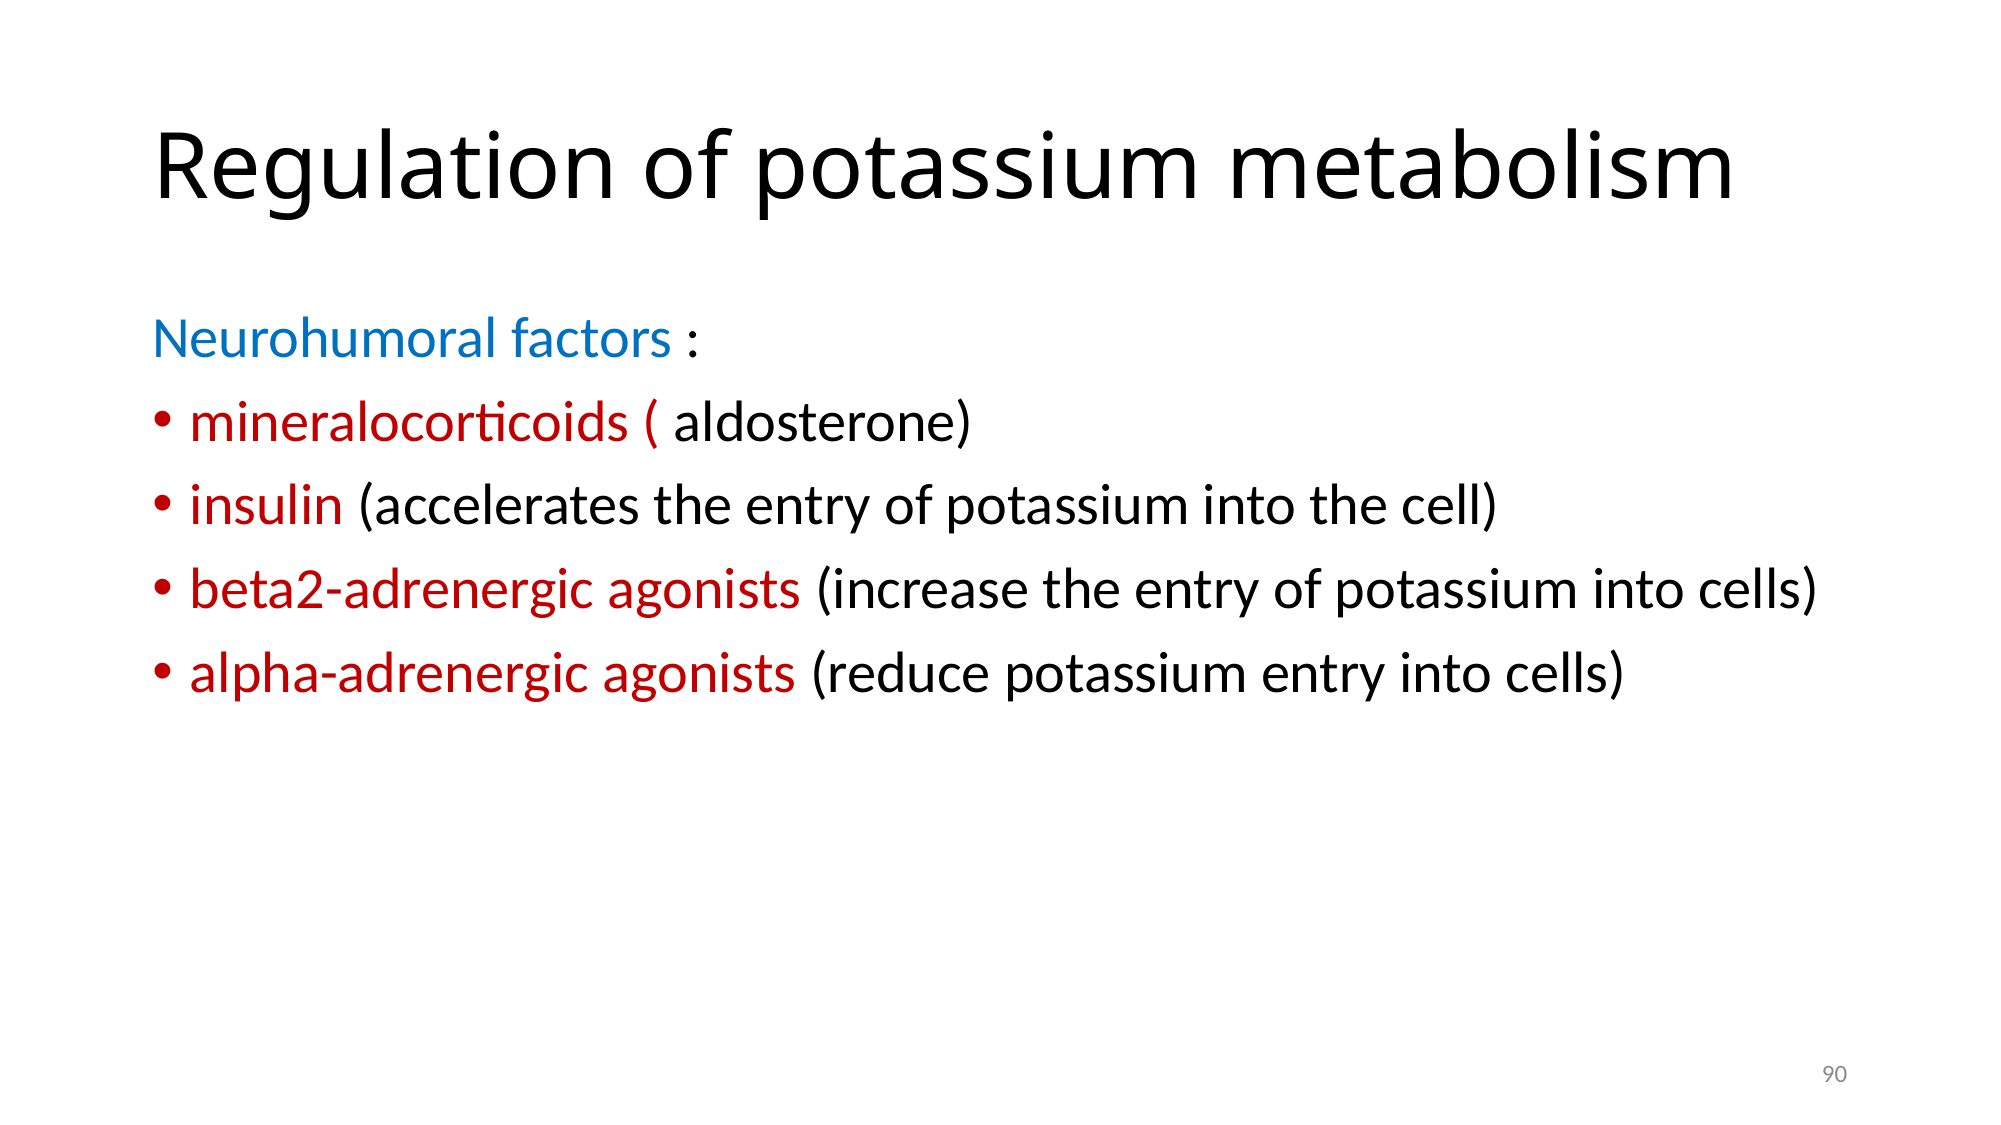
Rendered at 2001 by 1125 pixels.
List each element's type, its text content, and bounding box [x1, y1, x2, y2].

title Regulation of potassium metabolism [137, 59, 1863, 278]
list Neurohumoral factors : mineralocorticoids ( aldosterone) insulin (accelerates the entry of potassium into the cell) beta2-adrenergic agonists (increase the entry of potassium into cells) alpha-adrenergic agonists (reduce potassium entry into cells) [137, 299, 1863, 1014]
slide_number 90 [1412, 1042, 1863, 1103]
